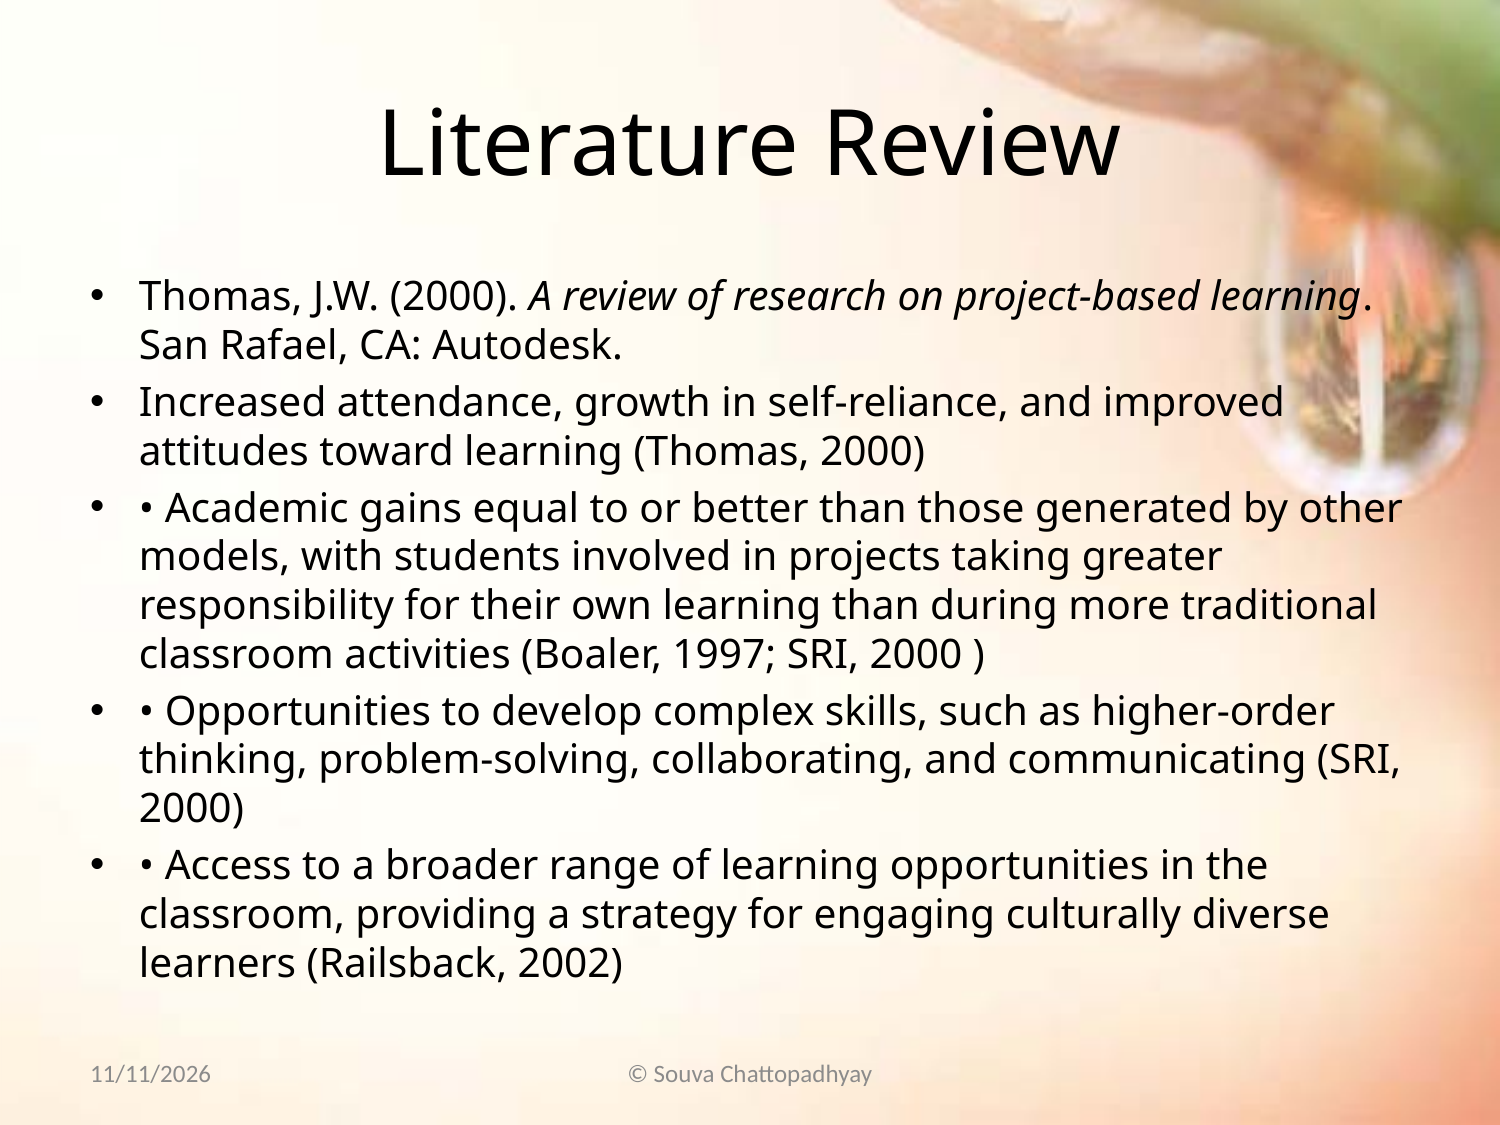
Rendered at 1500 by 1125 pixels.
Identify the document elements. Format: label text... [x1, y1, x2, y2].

list Thomas, J.W. (2000). A review of research on project-based learning. San Rafael, CA: Autodesk. Increased attendance, growth in self-reliance, and improved attitudes toward learning (Thomas, 2000) • Academic gains equal to or better than those generated by other models, with students involved in projects taking greater responsibility for their own learning than during more traditional classroom activities (Boaler, 1997; SRI, 2000 ) • Opportunities to develop complex skills, such as higher-order thinking, problem-solving, collaborating, and communicating (SRI, 2000) • Access to a broader range of learning opportunities in the classroom, providing a strategy for engaging culturally diverse learners (Railsback, 2002) [75, 262, 1425, 1005]
footer © Souva Chattopadhyay [512, 1042, 988, 1103]
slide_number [75, 1042, 425, 1103]
title Literature Review [75, 45, 1425, 233]
picture [0, 0, 1500, 1125]
